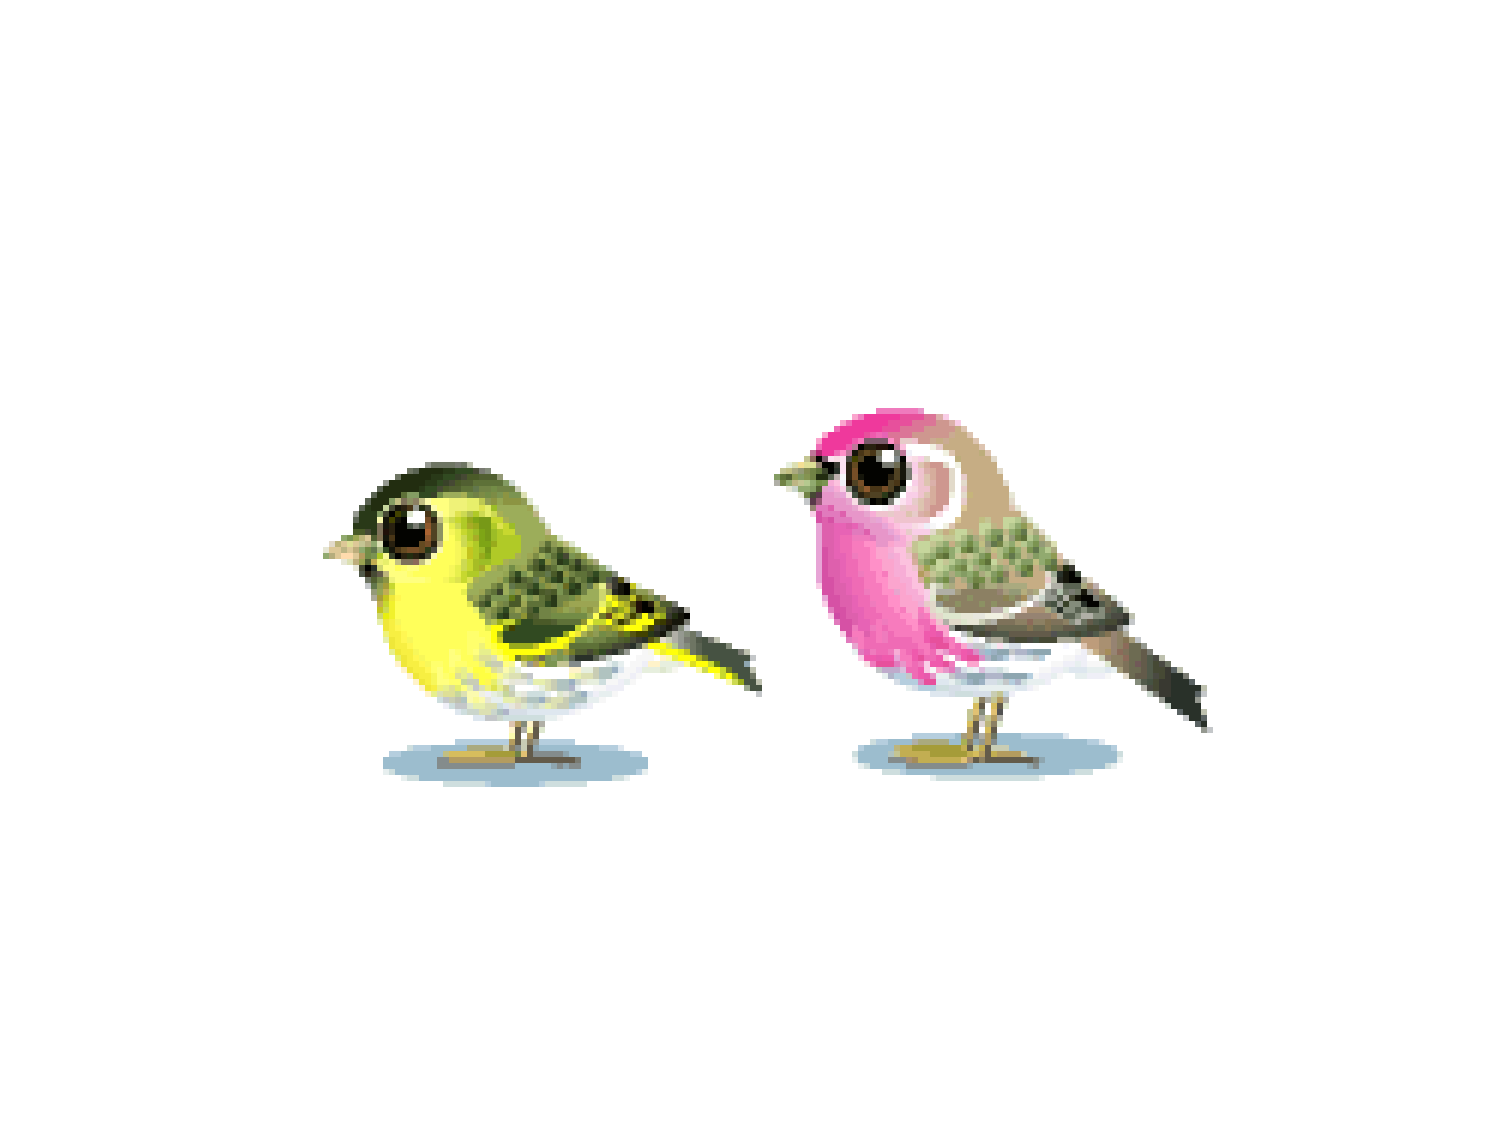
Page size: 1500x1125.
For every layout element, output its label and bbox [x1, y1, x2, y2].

list [269, 186, 1274, 819]
